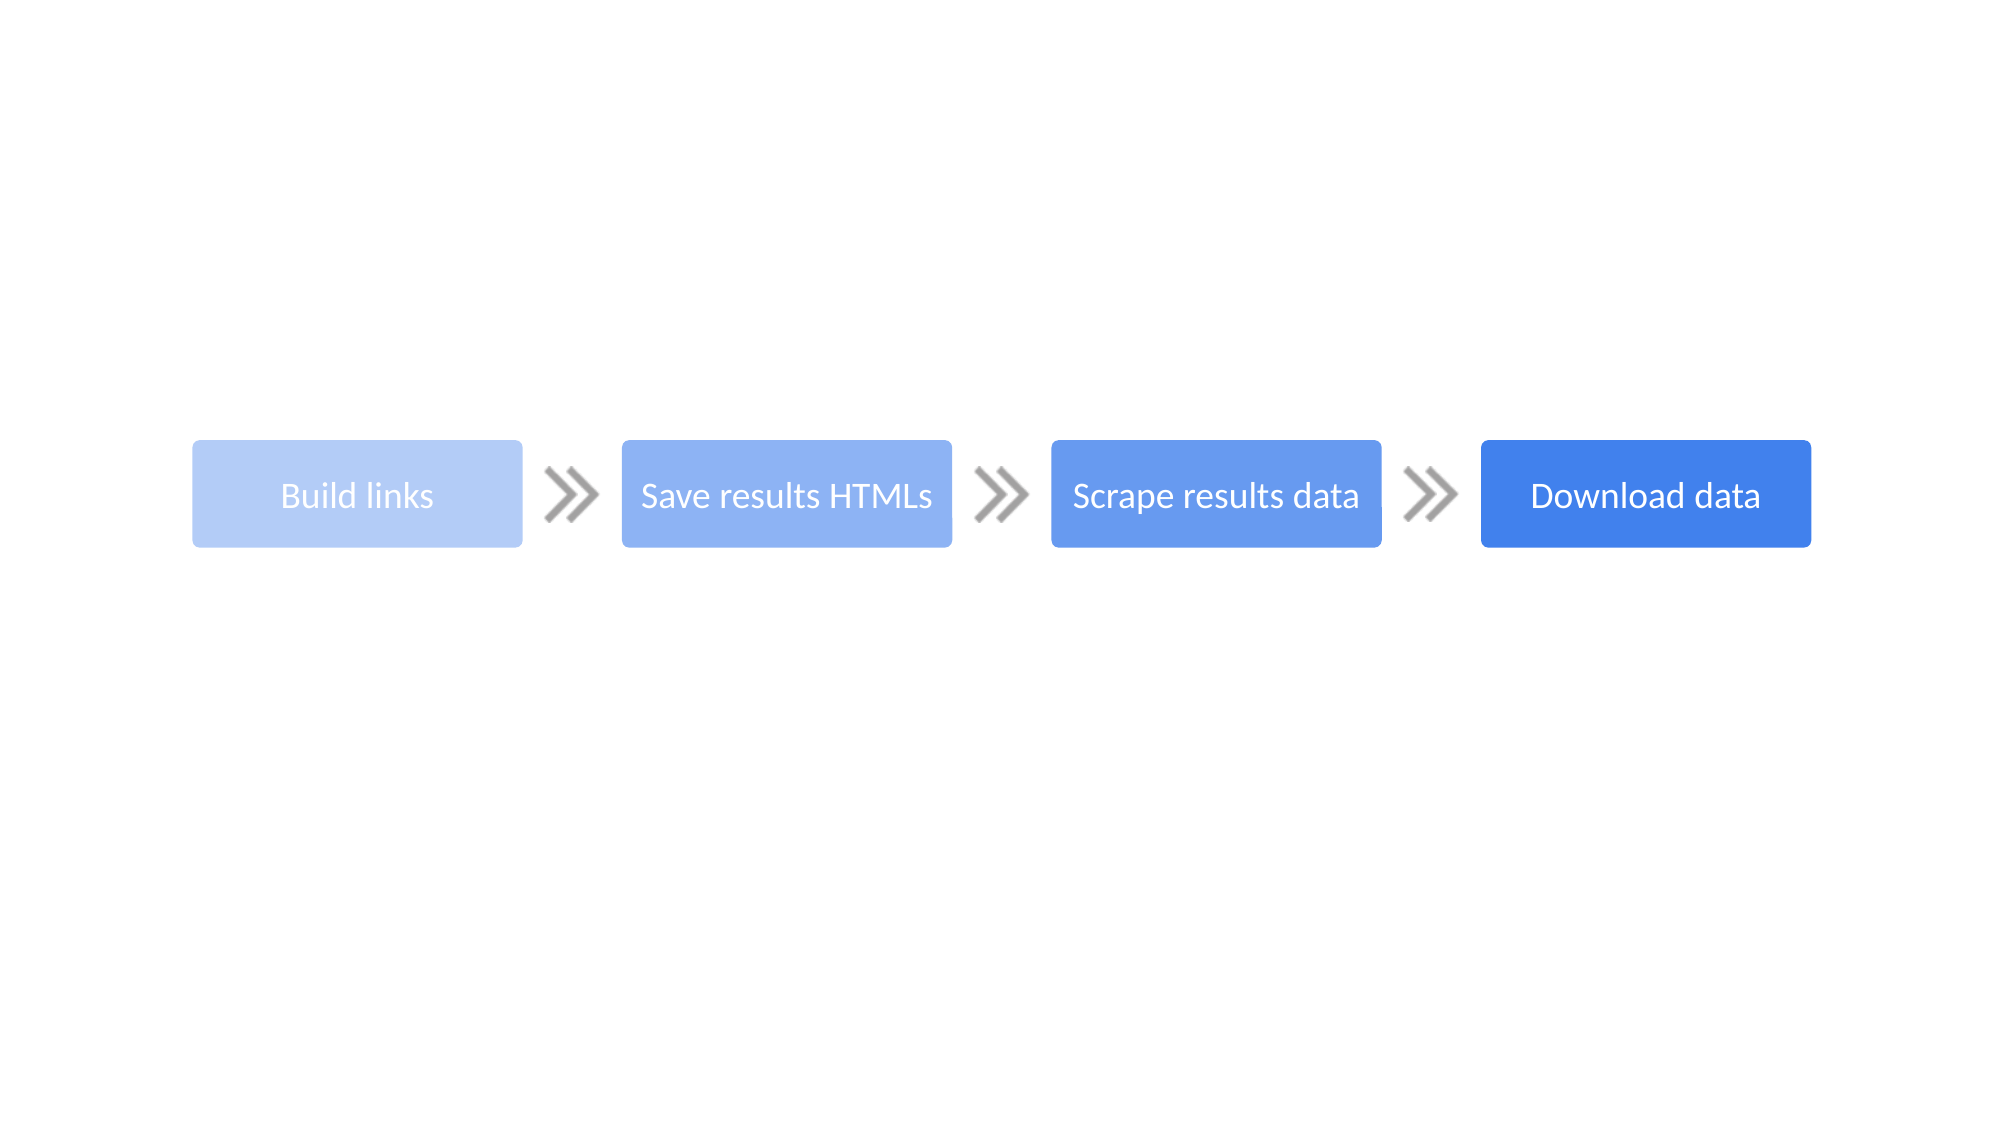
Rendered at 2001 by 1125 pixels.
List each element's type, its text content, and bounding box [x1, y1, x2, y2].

text_box Download data [1480, 439, 1813, 549]
text_box Save results HTMLs [620, 439, 954, 549]
text_box Build links [191, 439, 524, 549]
text_box Scrape results data [1050, 439, 1383, 549]
picture [1392, 466, 1470, 522]
picture [963, 466, 1041, 523]
picture [533, 466, 611, 523]
